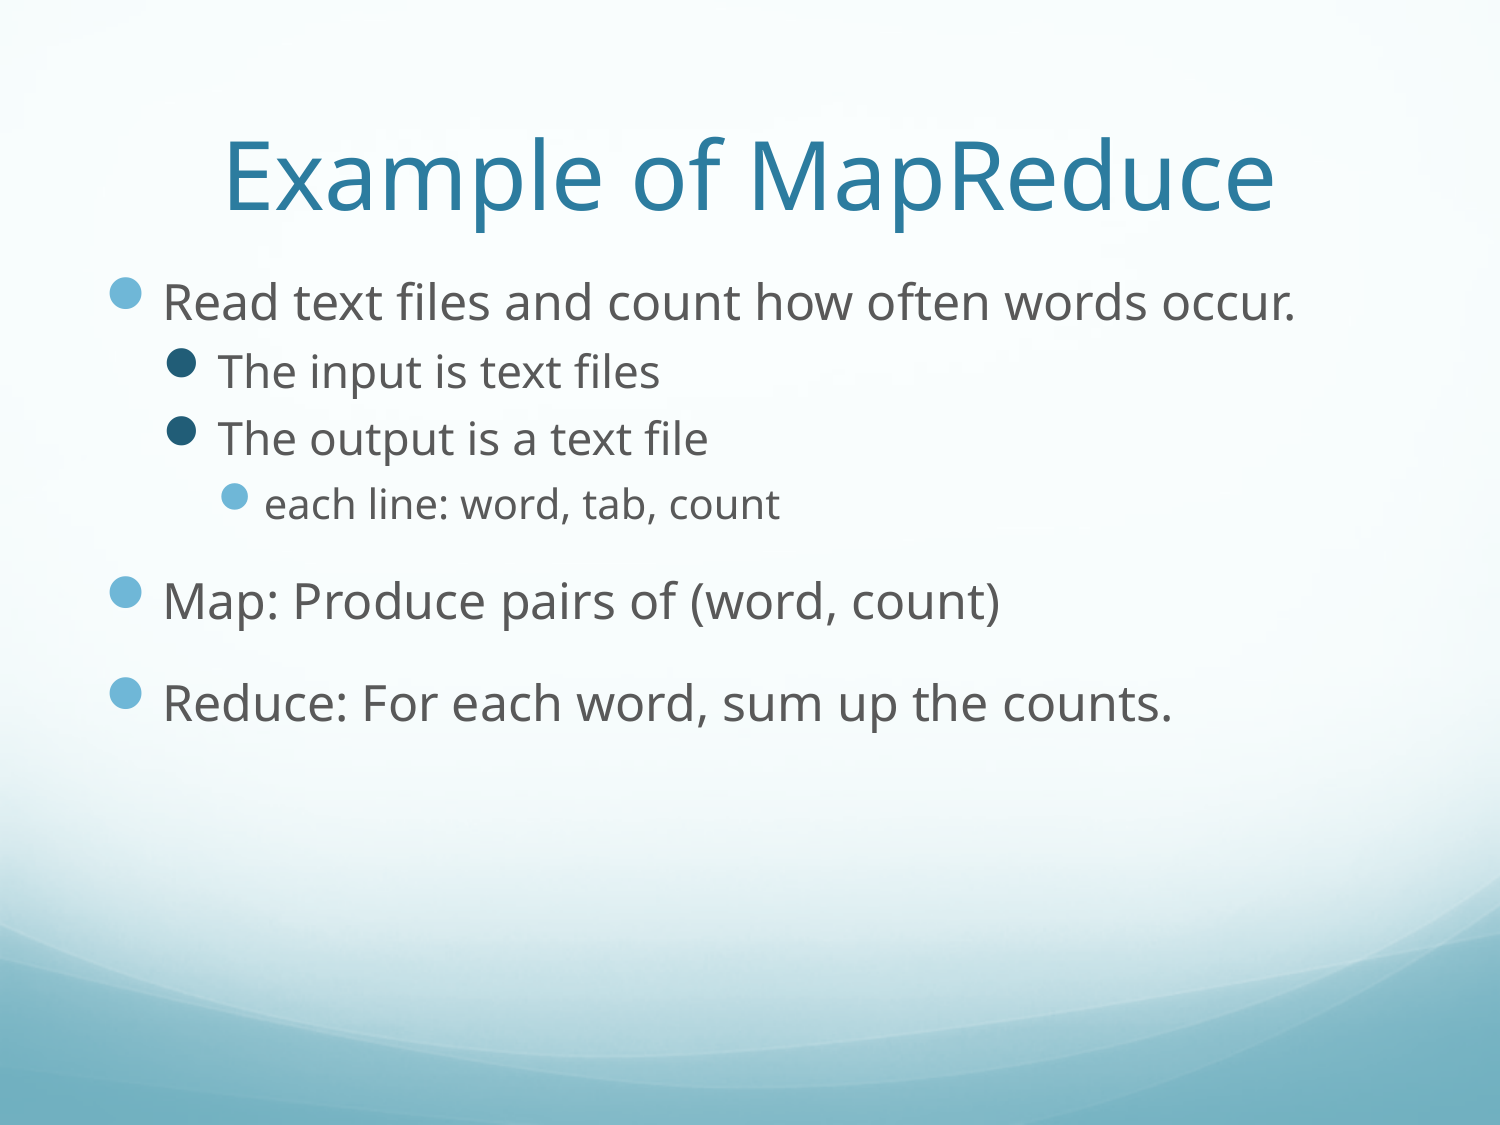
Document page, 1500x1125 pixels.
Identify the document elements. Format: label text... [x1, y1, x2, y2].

list Read text files and count how often words occur. The input is text files The output is a text file each line: word, tab, count Map: Produce pairs of (word, count) Reduce: For each word, sum up the counts. [90, 262, 1410, 975]
title Example of MapReduce [90, 17, 1410, 237]
